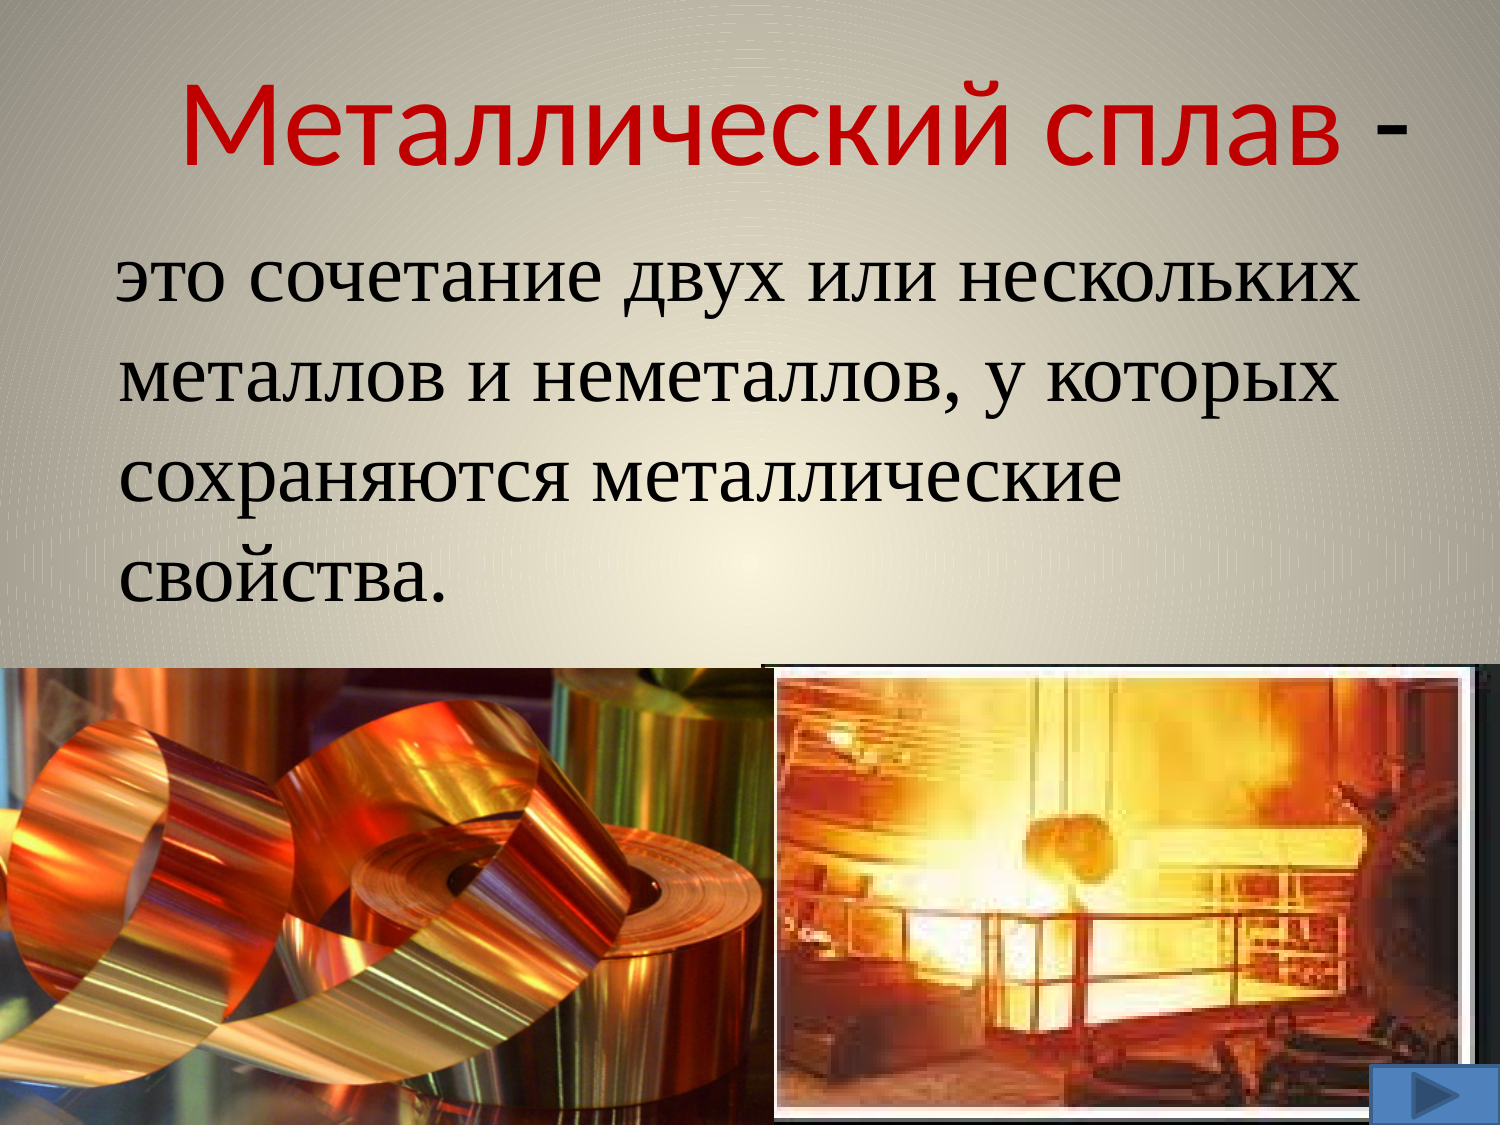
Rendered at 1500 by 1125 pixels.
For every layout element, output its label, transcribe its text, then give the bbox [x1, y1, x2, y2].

title Металлический сплав - [0, 0, 1477, 231]
list это сочетание двух или нескольких металлов и неметаллов, у которых сохраняются металлические свойства. [46, 210, 1421, 667]
picture [0, 664, 1500, 1125]
